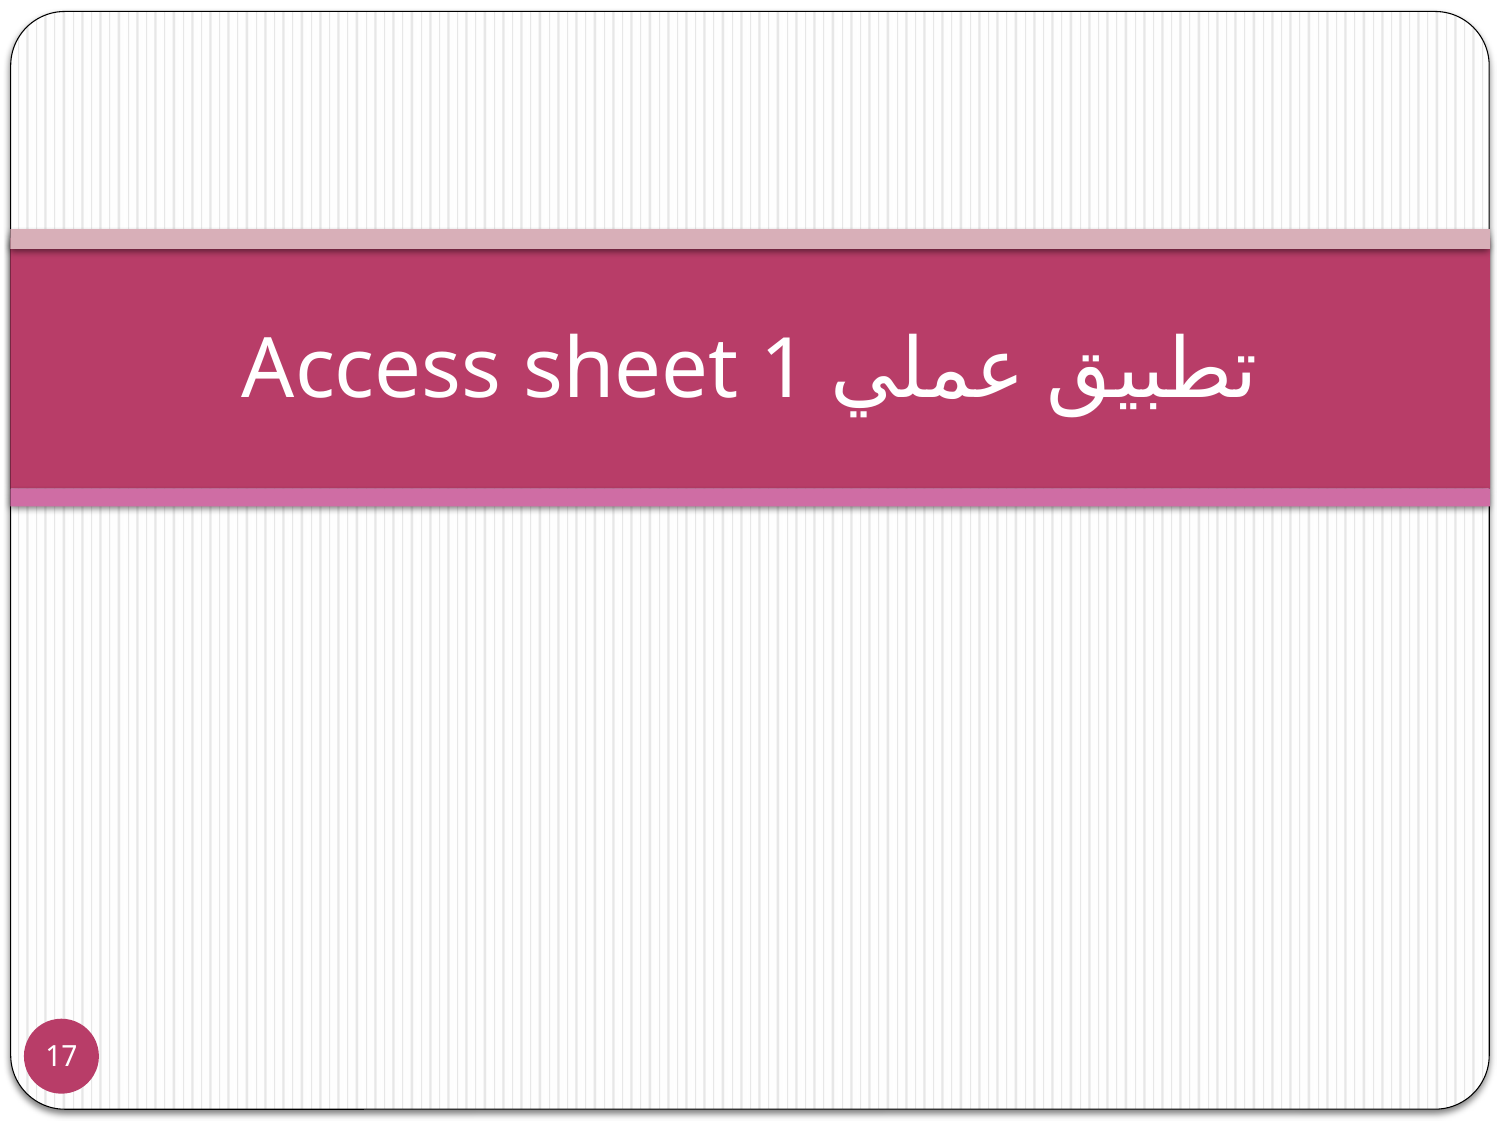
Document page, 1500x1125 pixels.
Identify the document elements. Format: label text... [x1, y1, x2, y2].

slide_number 17 [23, 1018, 99, 1094]
title تطبيق عملي Access sheet 1 [75, 247, 1425, 489]
